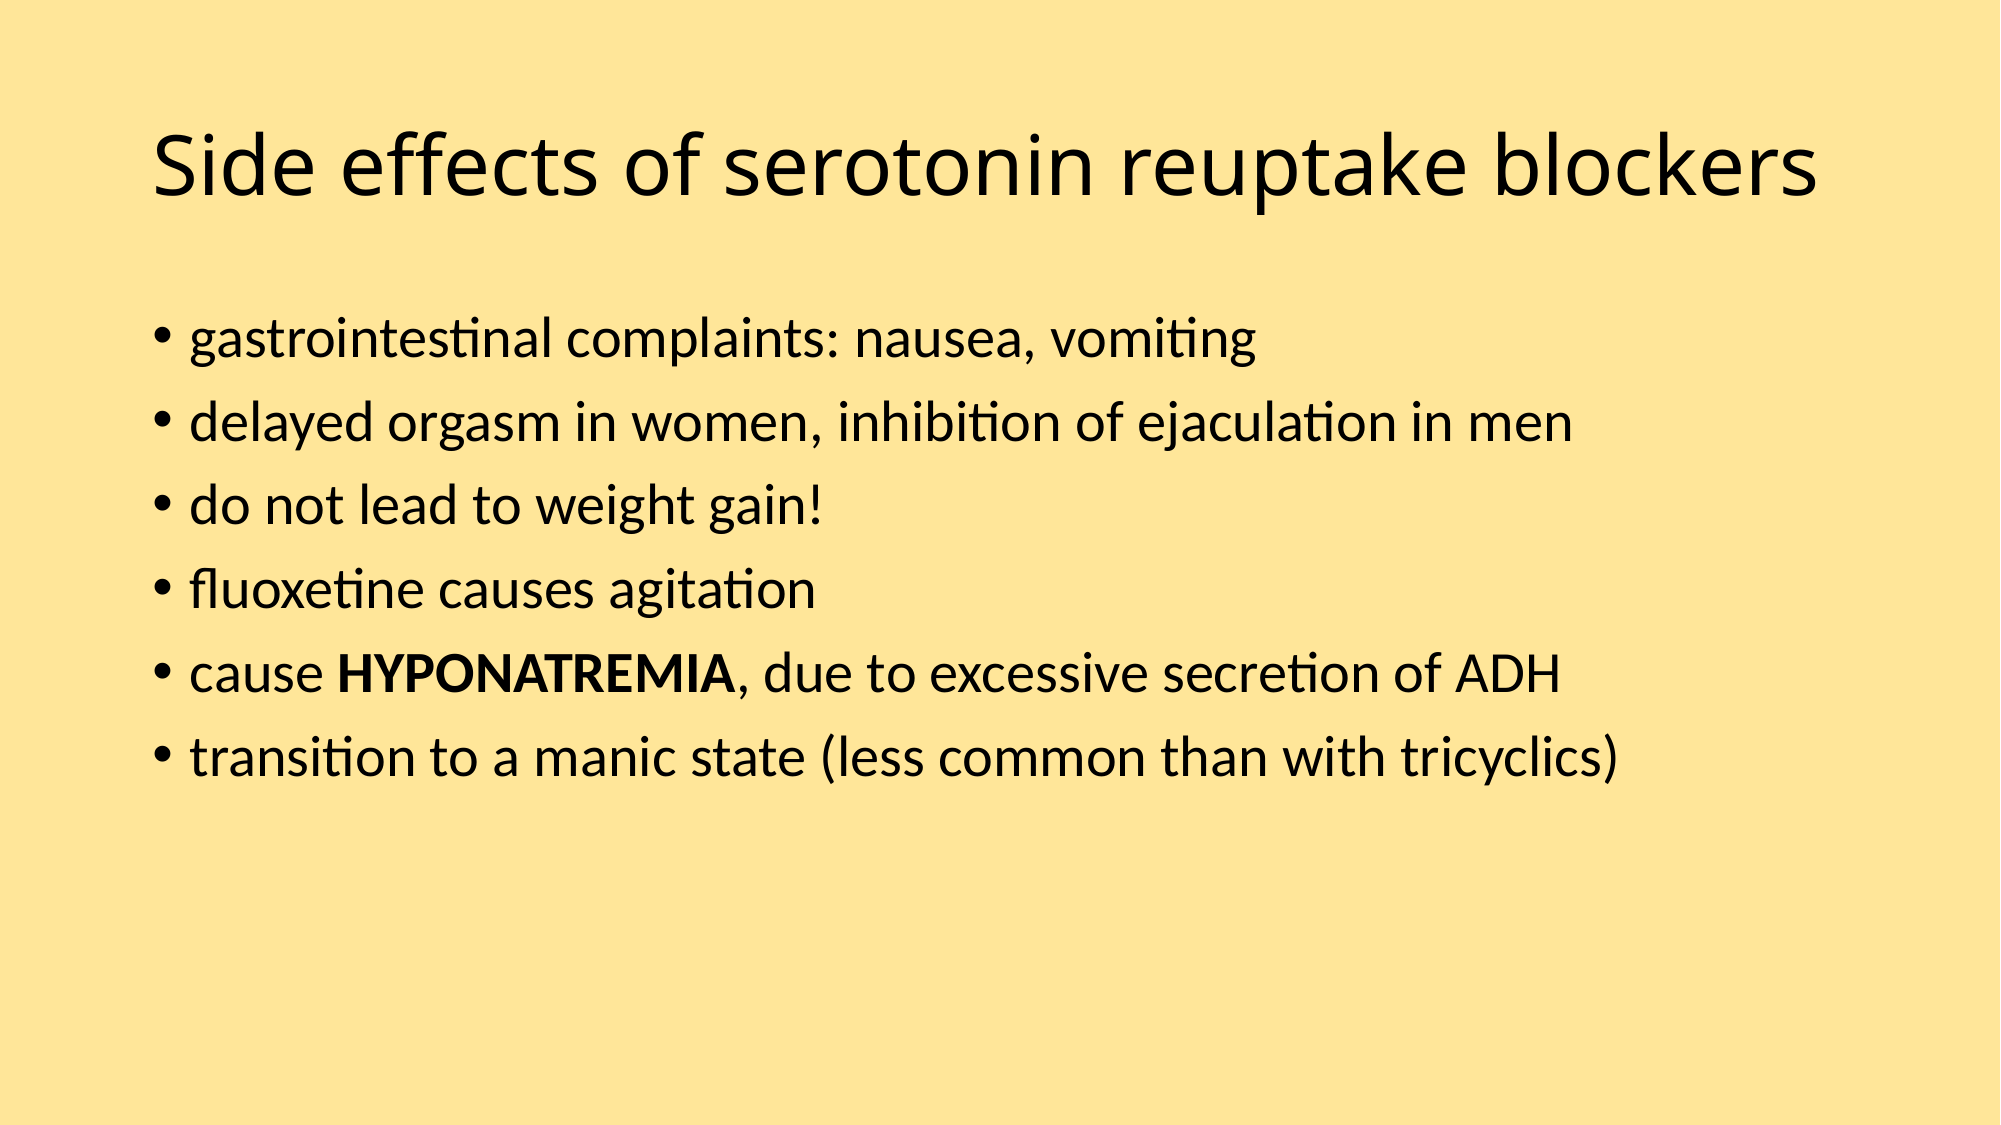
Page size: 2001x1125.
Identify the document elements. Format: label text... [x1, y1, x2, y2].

title Side effects of serotonin reuptake blockers [137, 59, 1863, 278]
list gastrointestinal complaints: nausea, vomiting delayed orgasm in women, inhibition of ejaculation in men do not lead to weight gain! fluoxetine causes agitation cause HYPONATREMIA, due to excessive secretion of ADH transition to a manic state (less common than with tricyclics) [137, 299, 1863, 1014]
